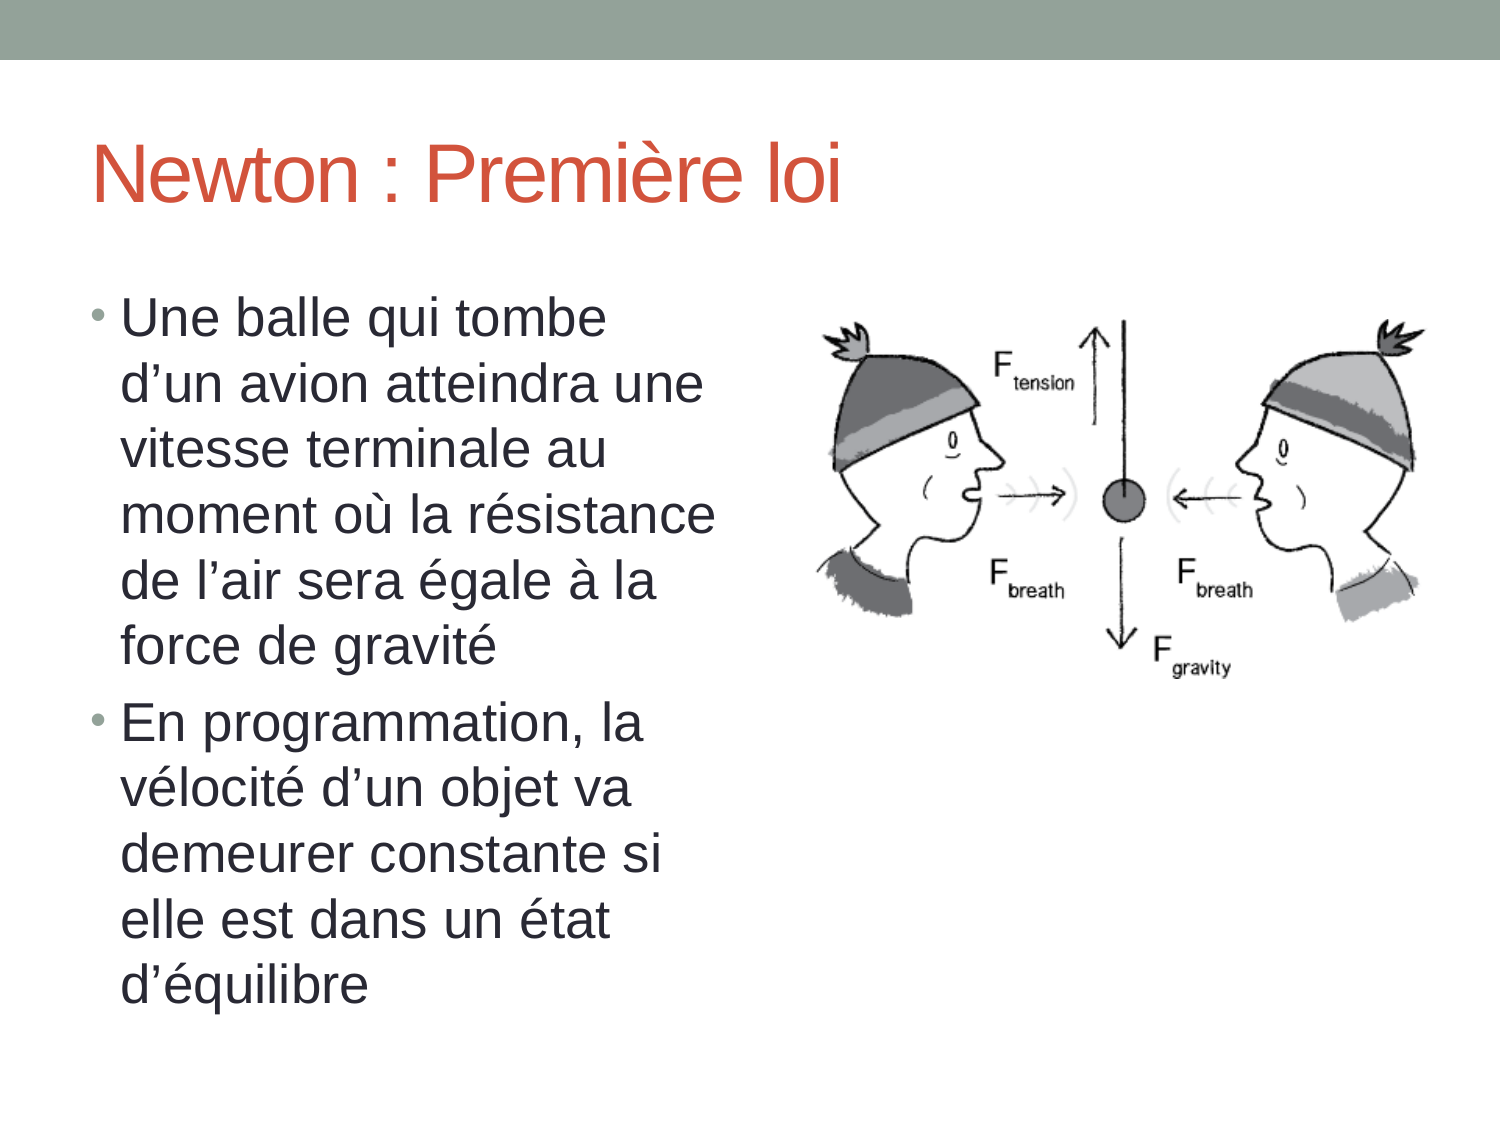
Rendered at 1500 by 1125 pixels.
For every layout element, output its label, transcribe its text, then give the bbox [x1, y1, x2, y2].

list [793, 319, 1454, 679]
list Une balle qui tombe d’un avion atteindra une vitesse terminale au moment où la résistance de l’air sera égale à la force de gravité En programmation, la vélocité d’un objet va demeurer constante si elle est dans un état d’équilibre [75, 274, 738, 1049]
title Newton : Première loi [75, 87, 1425, 250]
